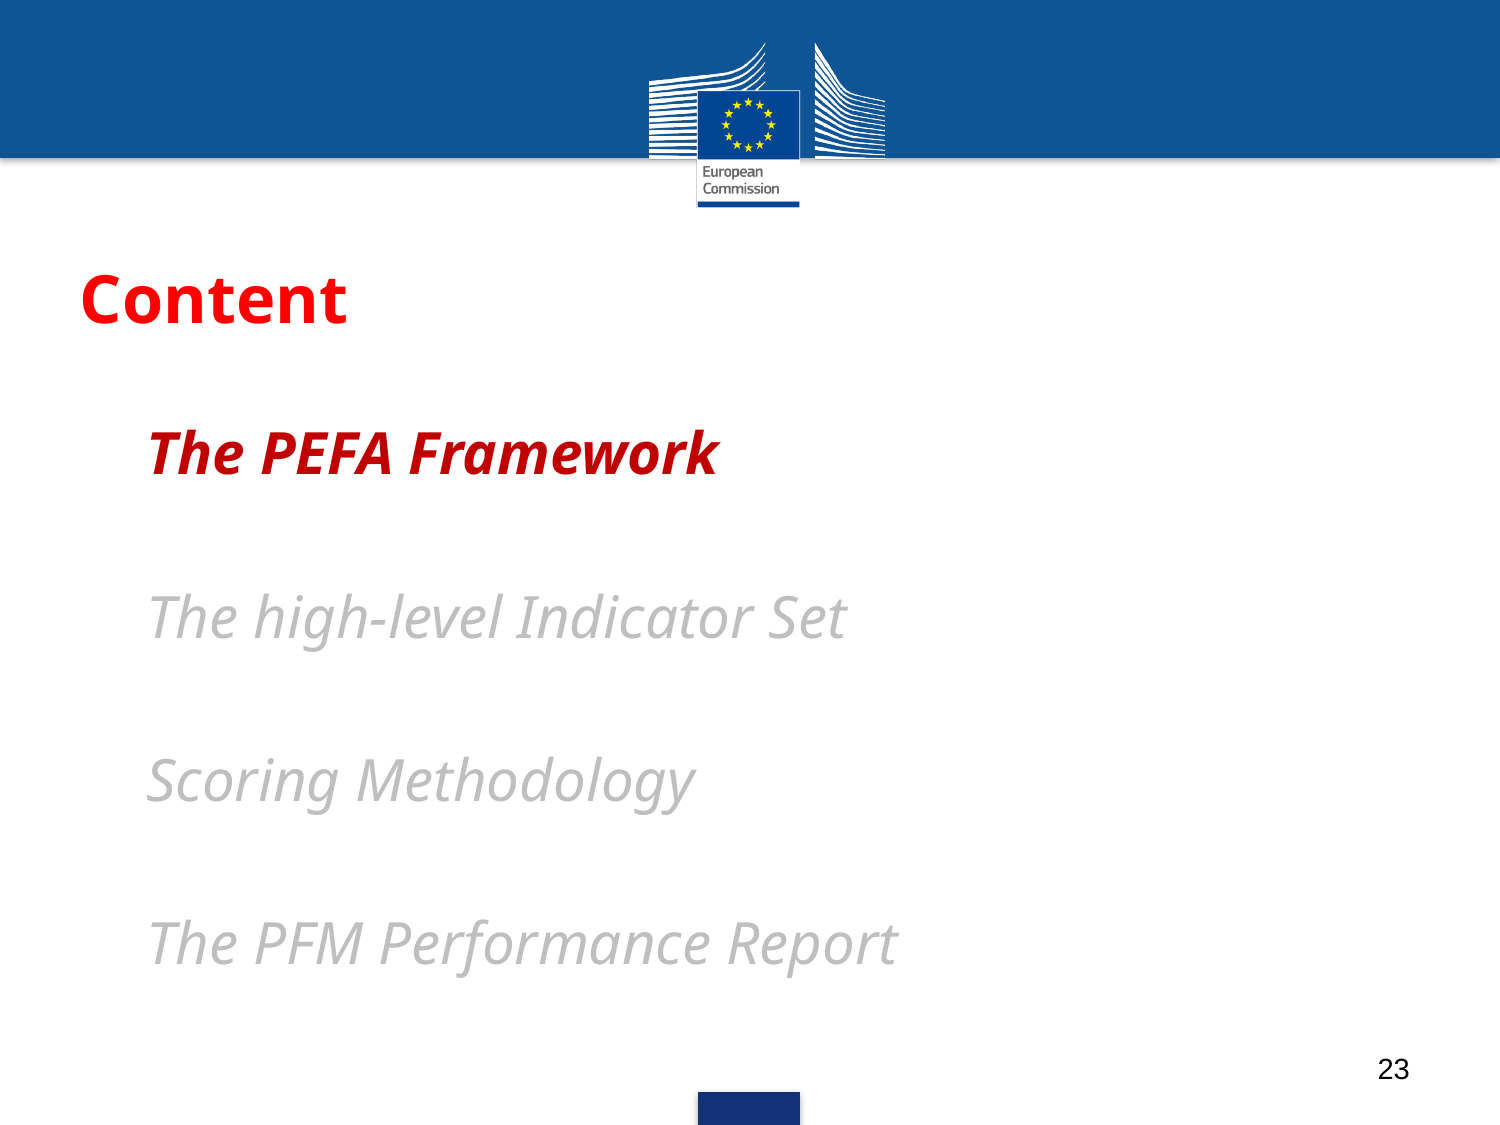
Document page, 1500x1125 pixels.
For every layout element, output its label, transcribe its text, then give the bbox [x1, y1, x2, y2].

picture [649, 42, 885, 208]
slide_number 23 [1074, 1042, 1426, 1103]
title Content [64, 219, 1415, 374]
list The PEFA Framework The high-level Indicator Set Scoring Methodology The PFM Performance Report [75, 408, 1425, 988]
